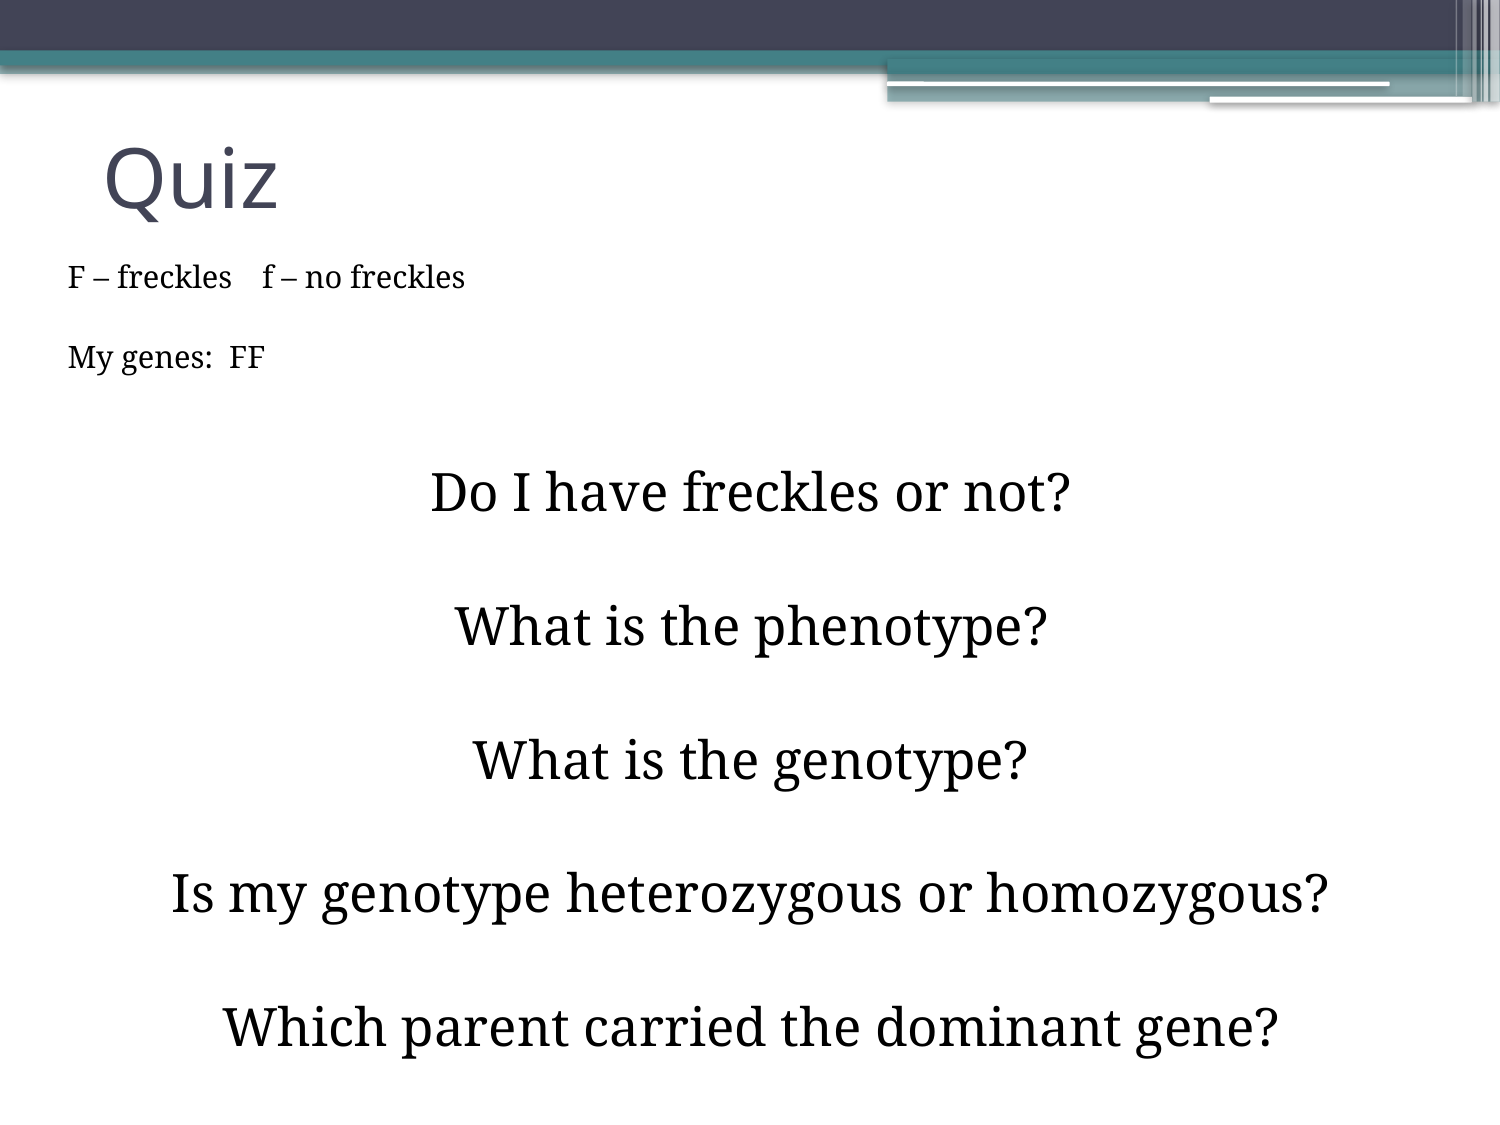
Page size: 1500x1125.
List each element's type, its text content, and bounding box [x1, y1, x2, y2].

title Quiz [87, 87, 1438, 249]
list F – freckles f – no freckles My genes: FF Do I have freckles or not? What is the phenotype? What is the genotype? Is my genotype heterozygous or homozygous? Which parent carried the dominant gene? [37, 249, 1450, 1079]
